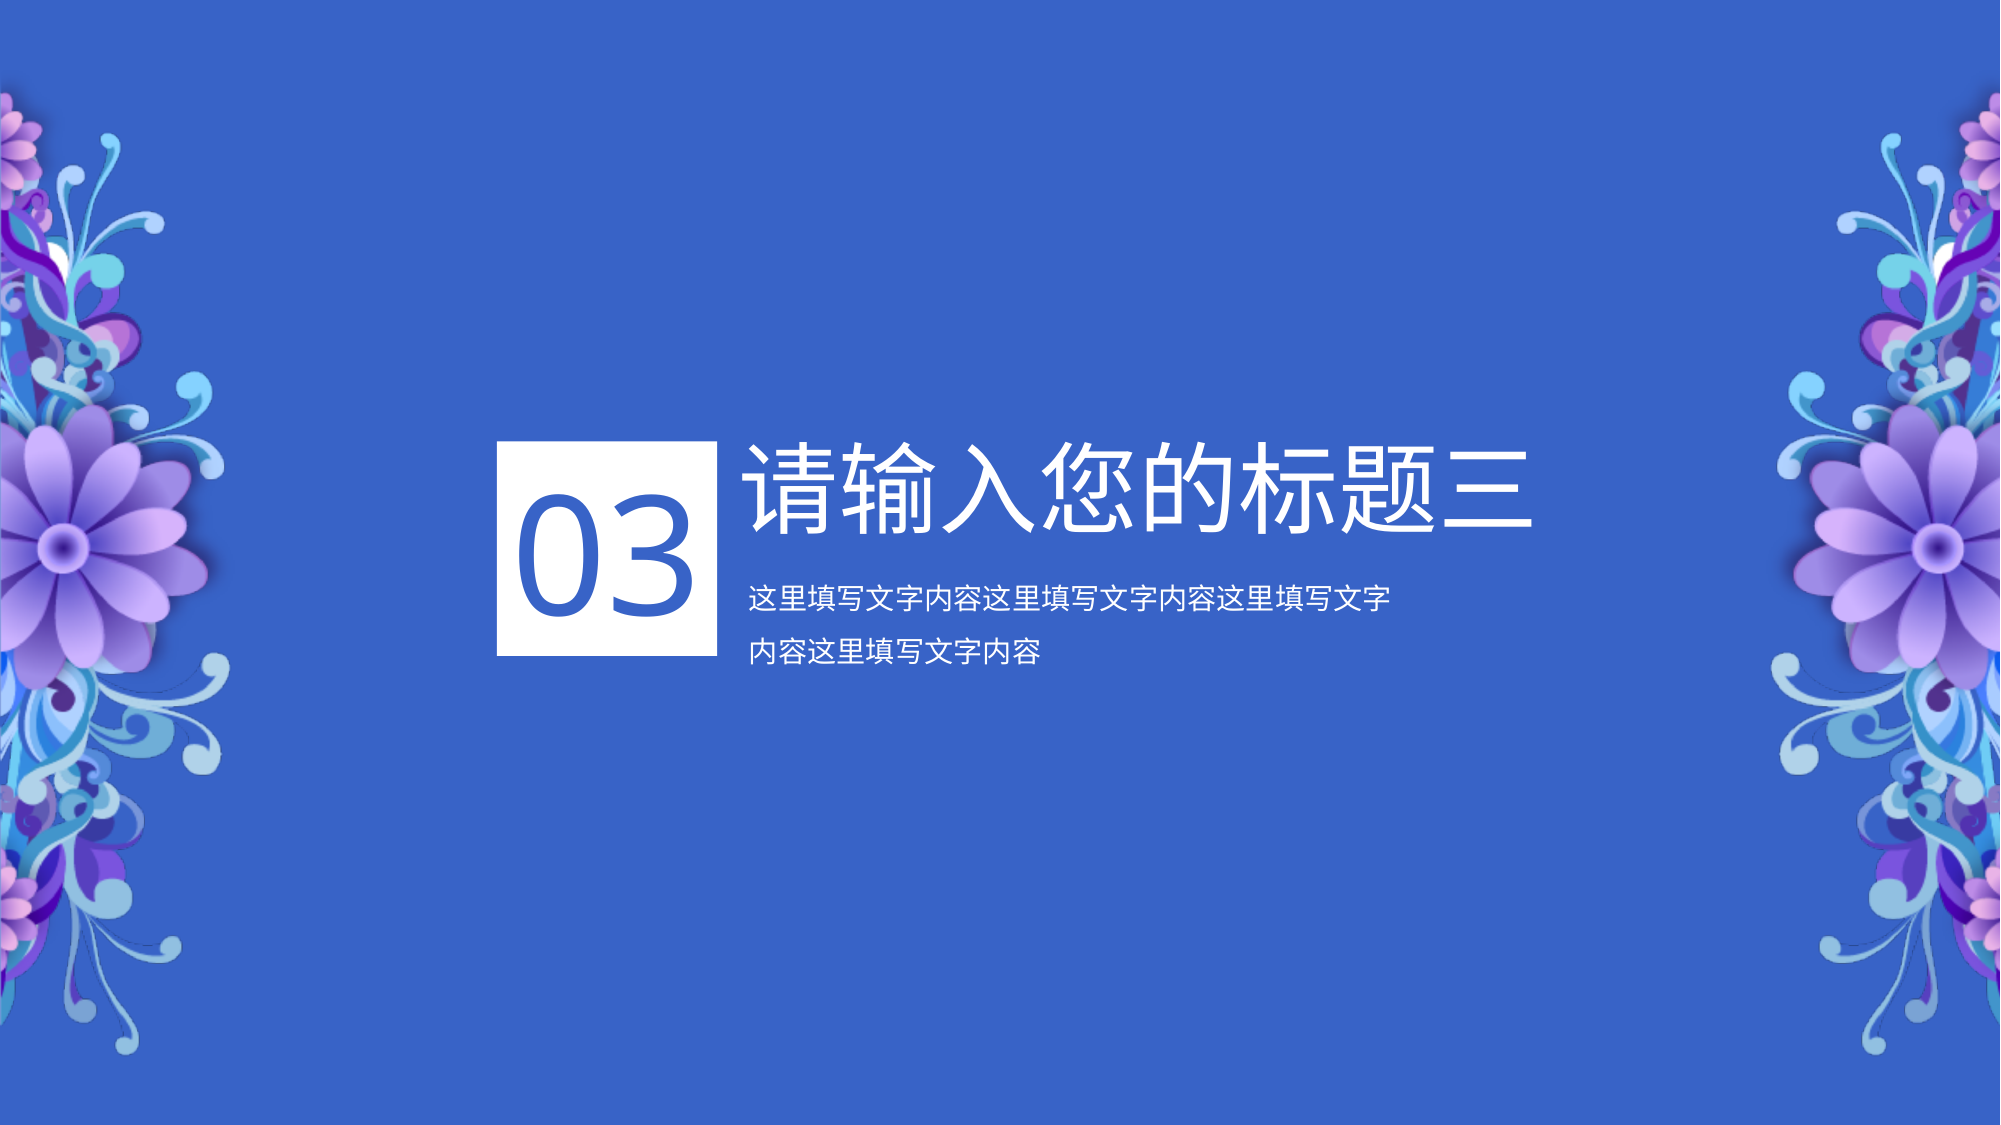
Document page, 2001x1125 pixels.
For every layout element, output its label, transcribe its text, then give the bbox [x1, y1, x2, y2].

text_box 03 [496, 441, 718, 656]
text_box 请输入您的标题三 [724, 419, 1554, 555]
picture [0, 41, 664, 1124]
picture [1336, 41, 2000, 1124]
text_box 这里填写文字内容这里填写文字内容这里填写文字内容这里填写文字内容 [734, 555, 1336, 676]
